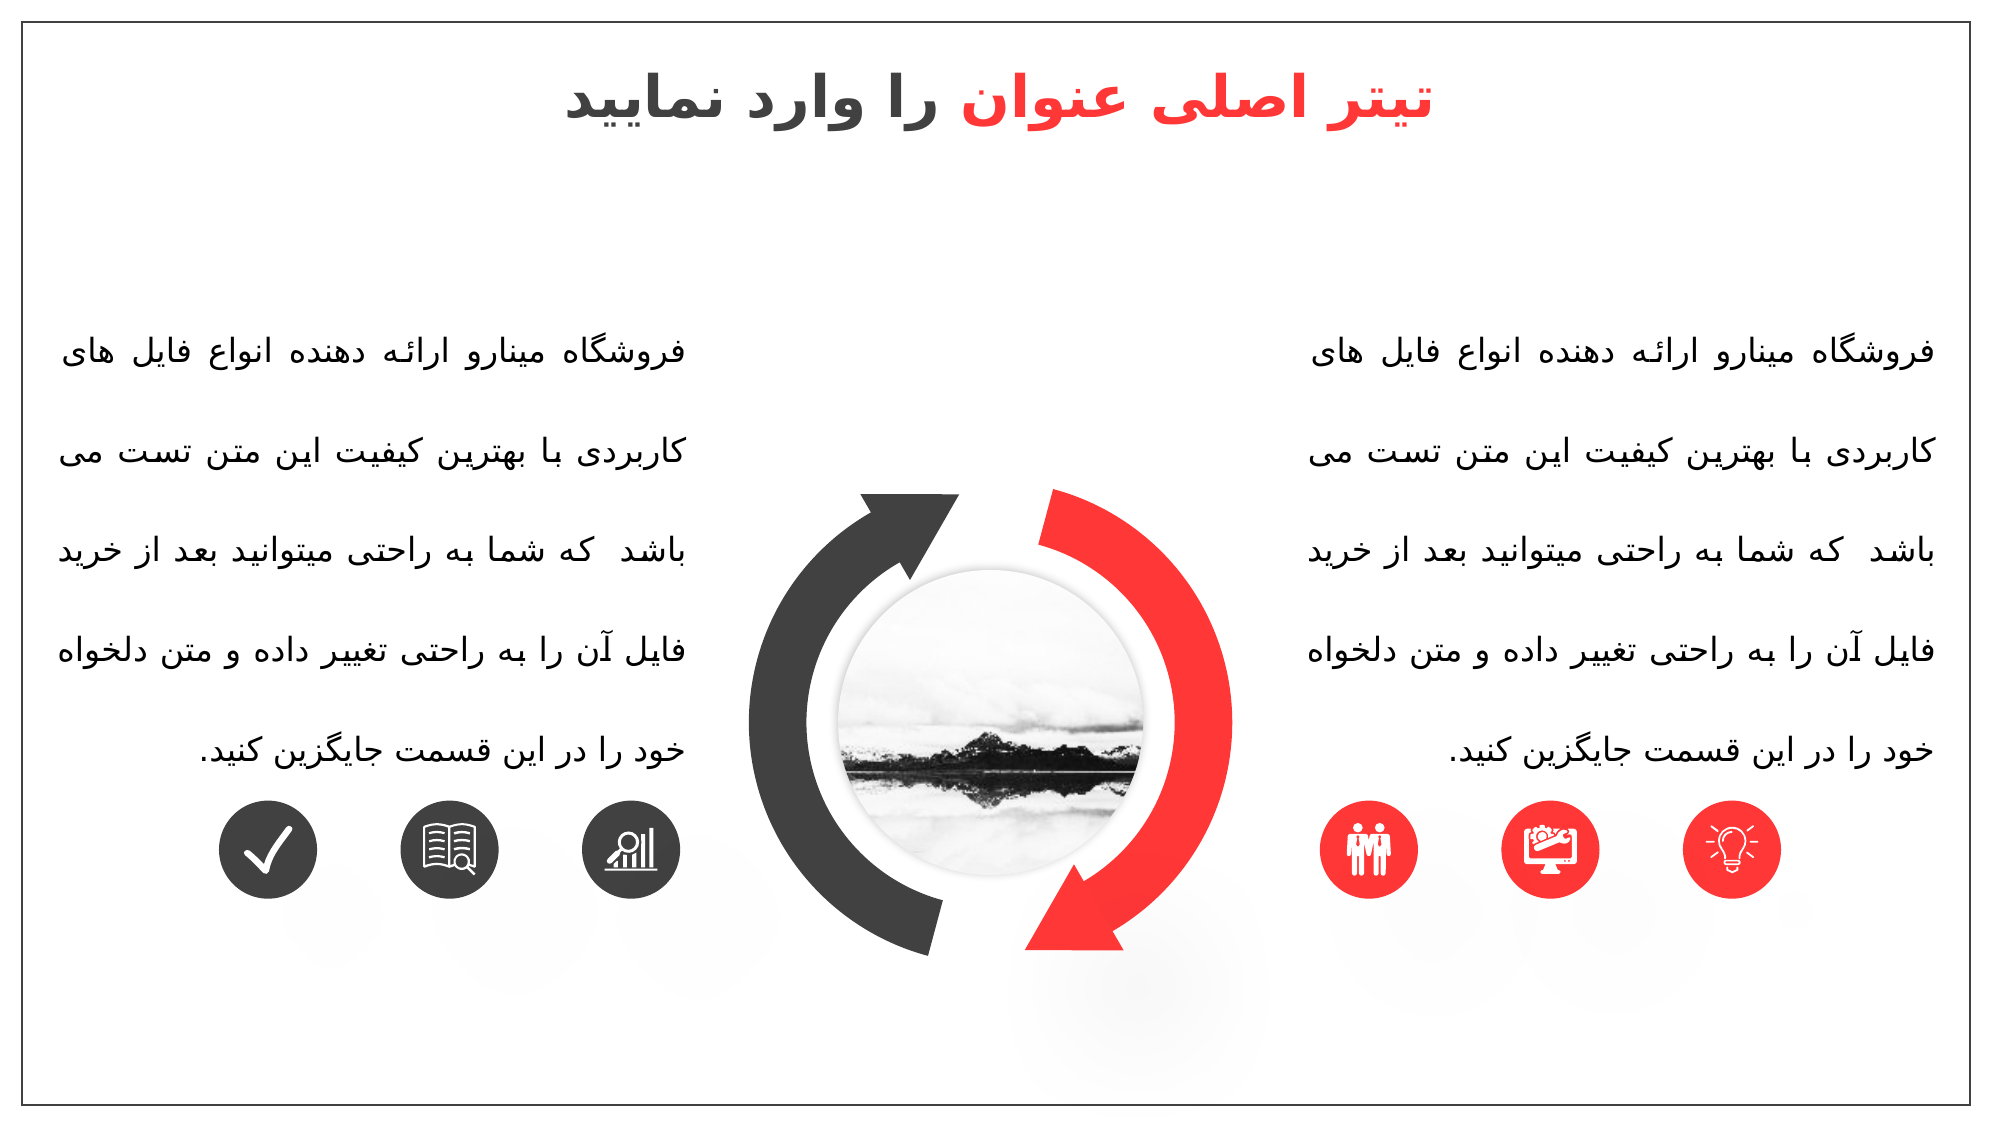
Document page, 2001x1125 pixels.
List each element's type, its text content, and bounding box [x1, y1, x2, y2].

text_box [1318, 799, 1420, 900]
text_box [604, 827, 658, 872]
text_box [748, 465, 1233, 979]
text_box تیتر اصلی عنوان را وارد نمایید [0, 16, 2000, 137]
text_box [21, 137, 1971, 1106]
text_box [1345, 821, 1392, 877]
text_box فروشگاه مینارو ارائه دهنده انواع فایل های کاربردی با بهترین کیفیت این متن تست می باشد که شما به راحتی میتوانید بعد از خرید فایل آن را به راحتی تغییر داده و متن دلخواه خود را در این قسمت جایگزین کنید. [1290, 261, 1951, 776]
picture [838, 569, 1144, 875]
text_box [242, 824, 294, 875]
text_box [1523, 823, 1578, 875]
text_box [399, 799, 500, 900]
text_box [1681, 799, 1783, 900]
text_box [1704, 824, 1760, 875]
text_box فروشگاه مینارو ارائه دهنده انواع فایل های کاربردی با بهترین کیفیت این متن تست می باشد که شما به راحتی میتوانید بعد از خرید فایل آن را به راحتی تغییر داده و متن دلخواه خود را در این قسمت جایگزین کنید. [40, 261, 702, 776]
text_box [217, 799, 319, 900]
text_box [581, 799, 682, 900]
text_box [1500, 799, 1601, 900]
text_box [422, 822, 477, 877]
